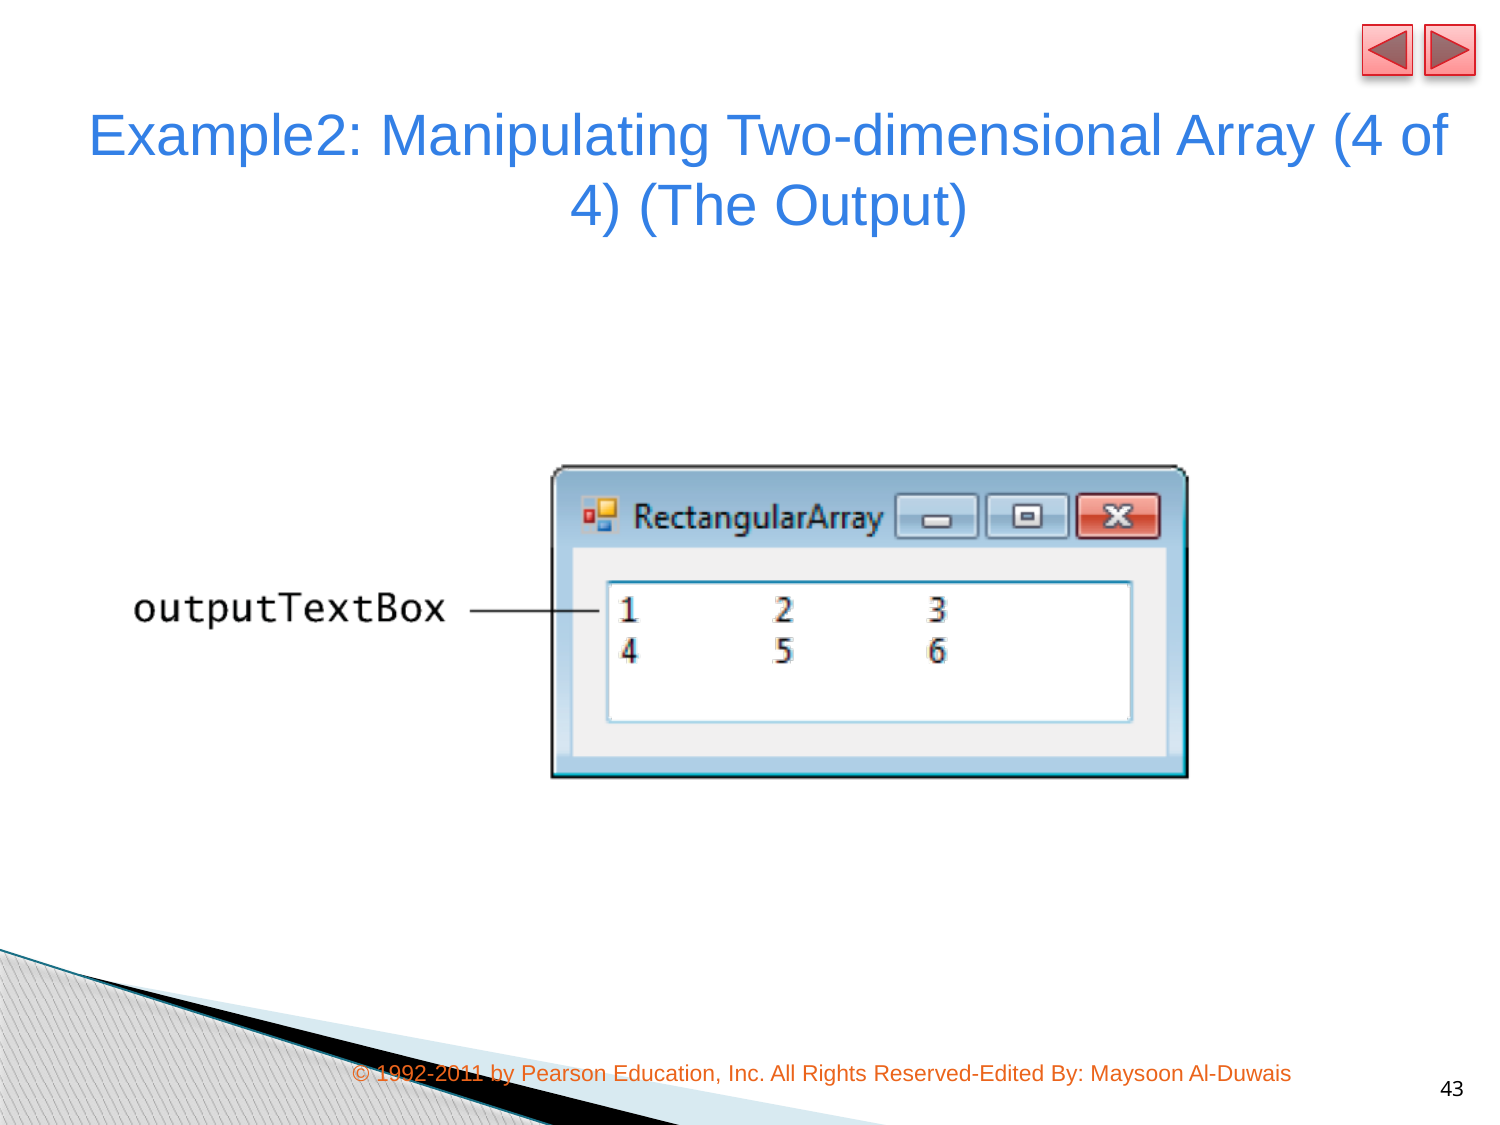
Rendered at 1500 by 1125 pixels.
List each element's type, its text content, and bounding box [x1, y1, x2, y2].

picture [100, 290, 1247, 811]
footer © 1992-2011 by Pearson Education, Inc. All Rights Reserved-Edited By: Maysoon Al-Duwais [337, 1051, 1413, 1112]
slide_number 43 [1418, 1051, 1479, 1112]
text_box Example2: Manipulating Two-dimensional Array (4 of 4) (The Output) [57, 90, 1483, 278]
